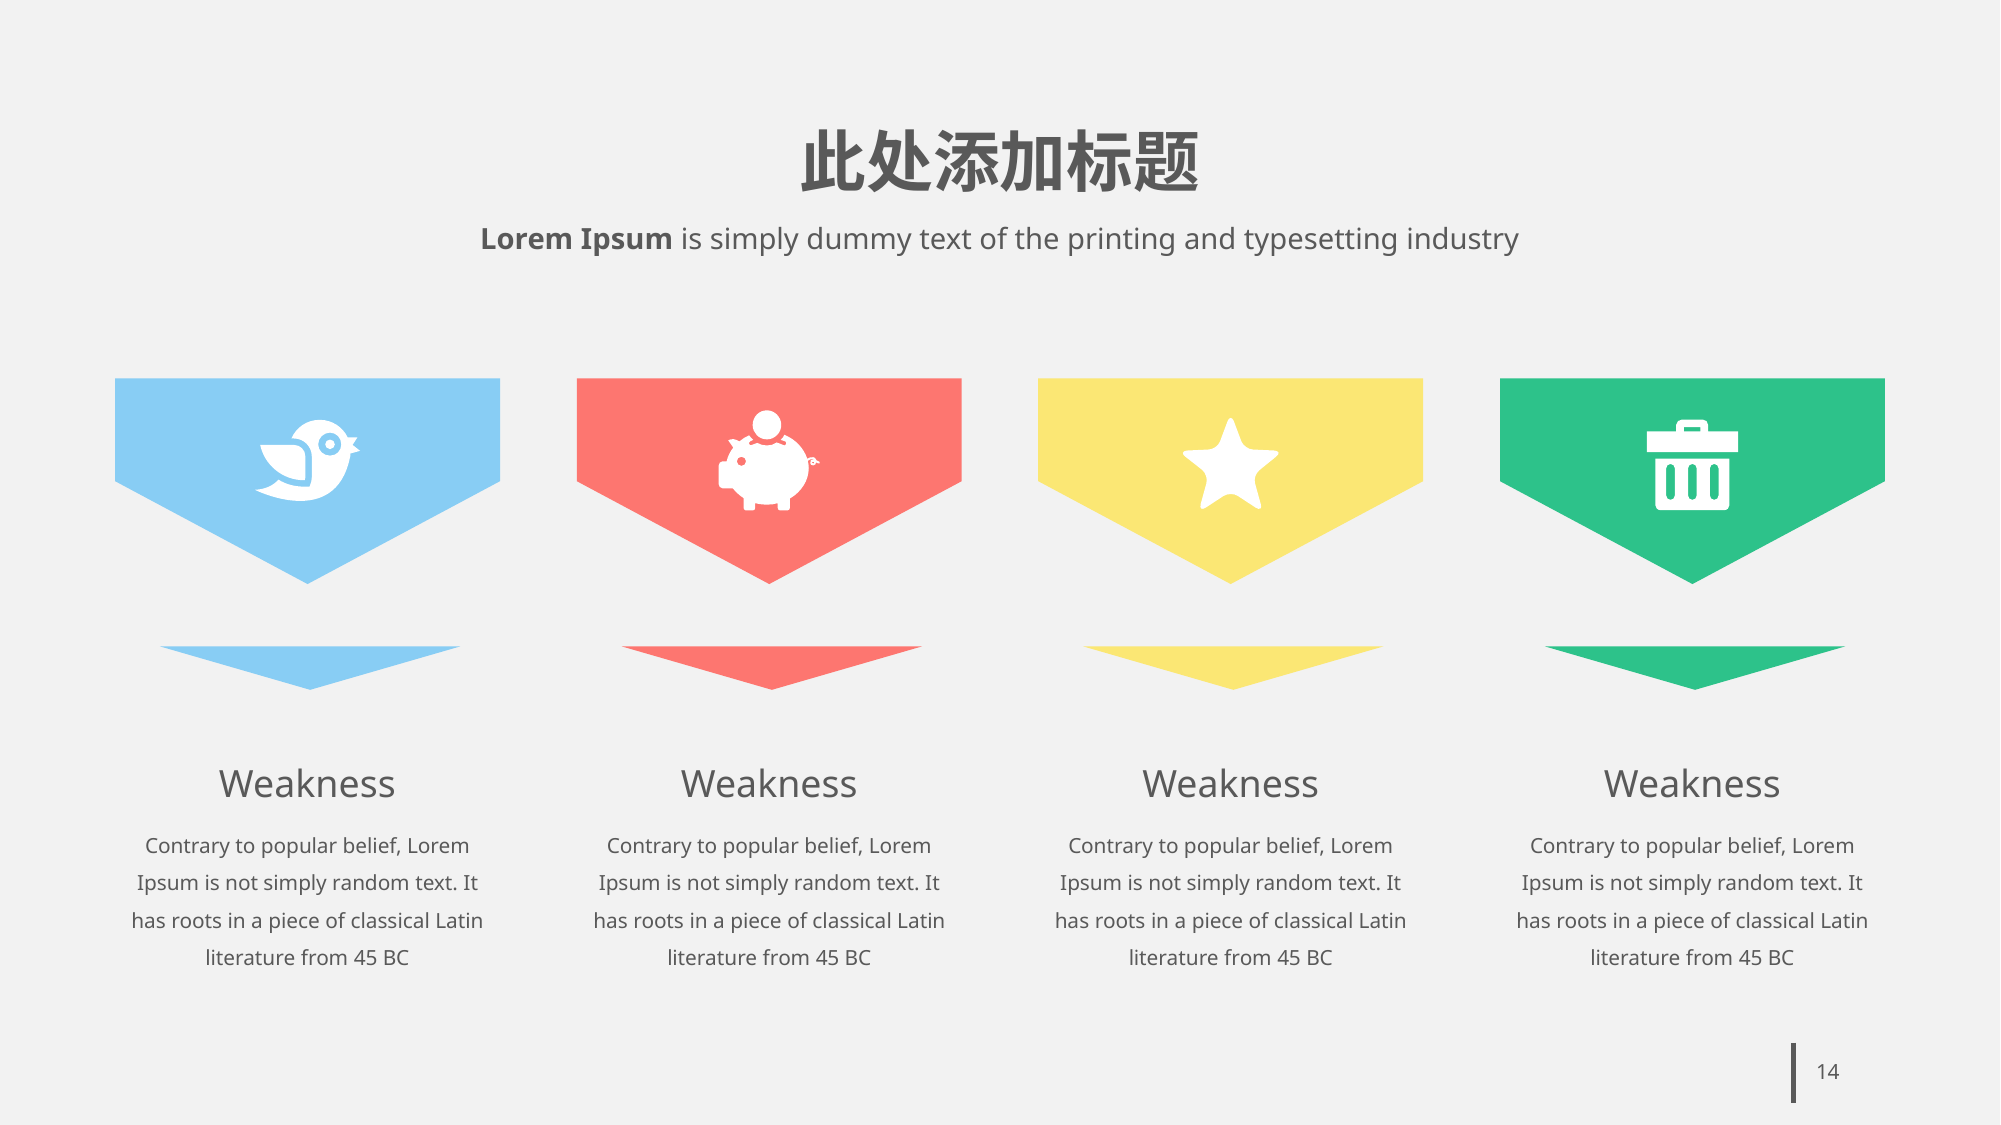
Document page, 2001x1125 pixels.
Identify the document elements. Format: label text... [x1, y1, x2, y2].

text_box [115, 378, 500, 980]
title 此处添加标题 [137, 59, 1863, 216]
list Lorem Ipsum is simply dummy text of the printing and typesetting industry [137, 216, 1863, 271]
text_box 14 [1796, 1042, 1863, 1103]
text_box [1038, 378, 1424, 980]
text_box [1499, 378, 1885, 980]
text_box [576, 378, 962, 980]
